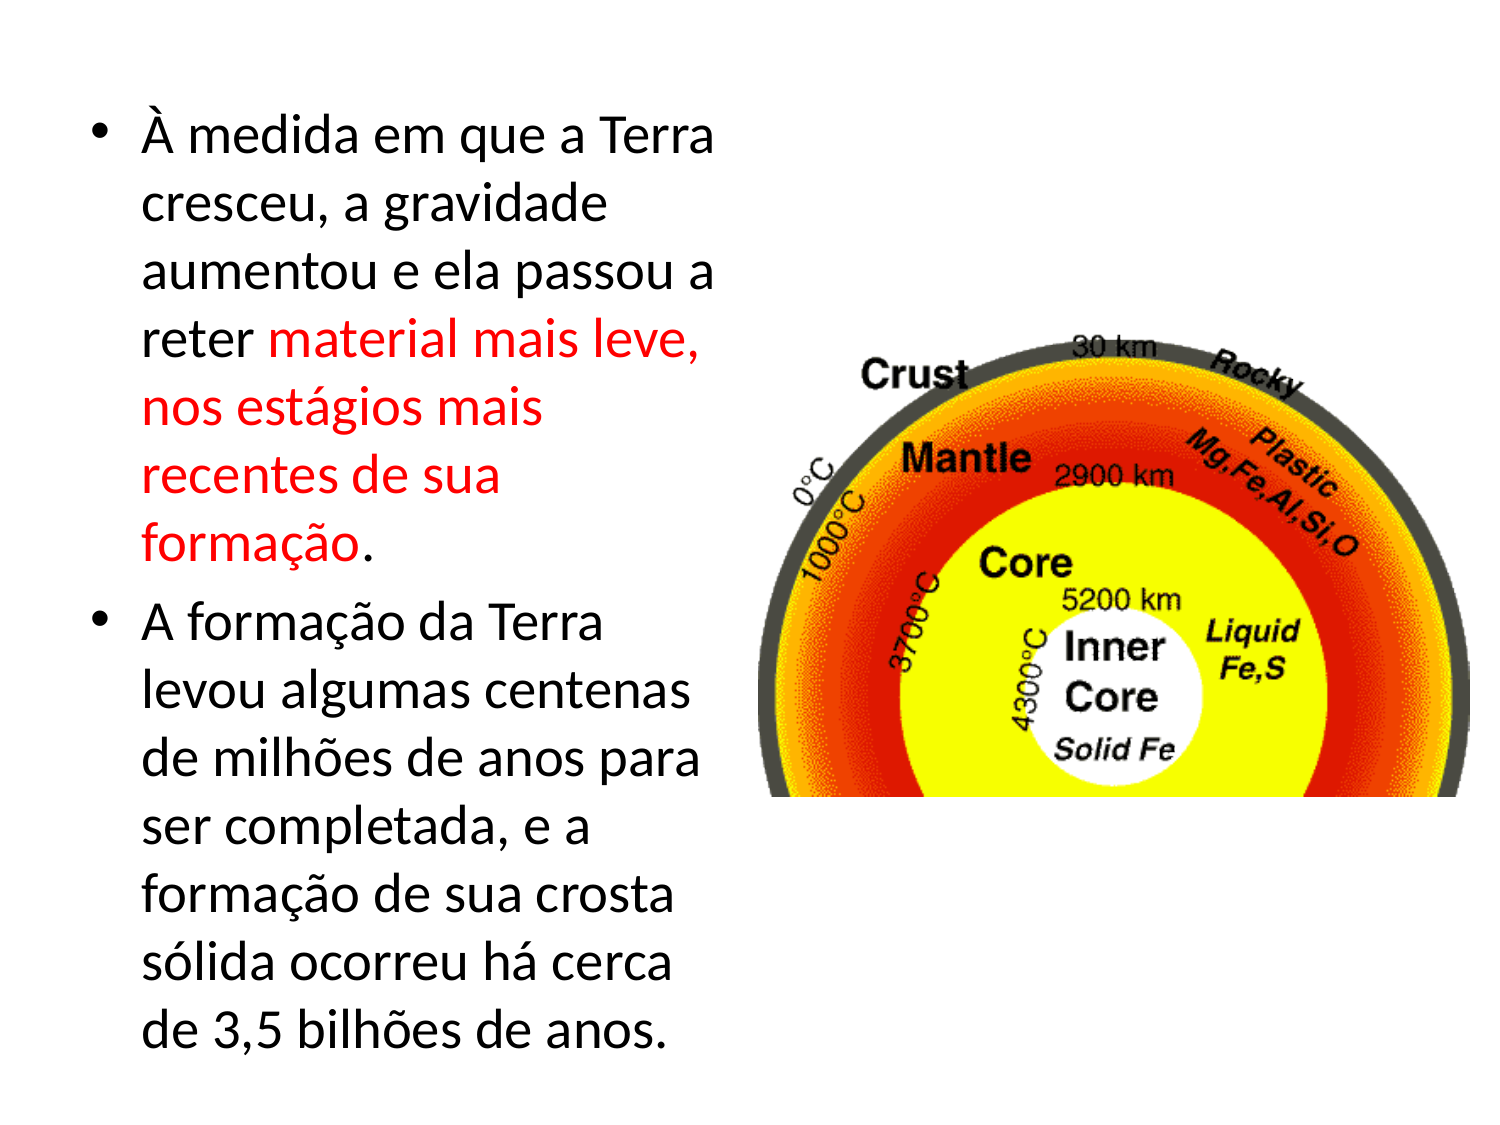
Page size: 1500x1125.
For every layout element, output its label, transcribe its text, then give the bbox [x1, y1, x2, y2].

list À medida em que a Terra cresceu, a gravidade aumentou e ela passou a reter material mais leve, nos estágios mais recentes de sua formação. A formação da Terra levou algumas centenas de milhões de anos para ser completada, e a formação de sua crosta sólida ocorreu há cerca de 3,5 bilhões de anos. [75, 88, 750, 1073]
picture [758, 328, 1470, 797]
